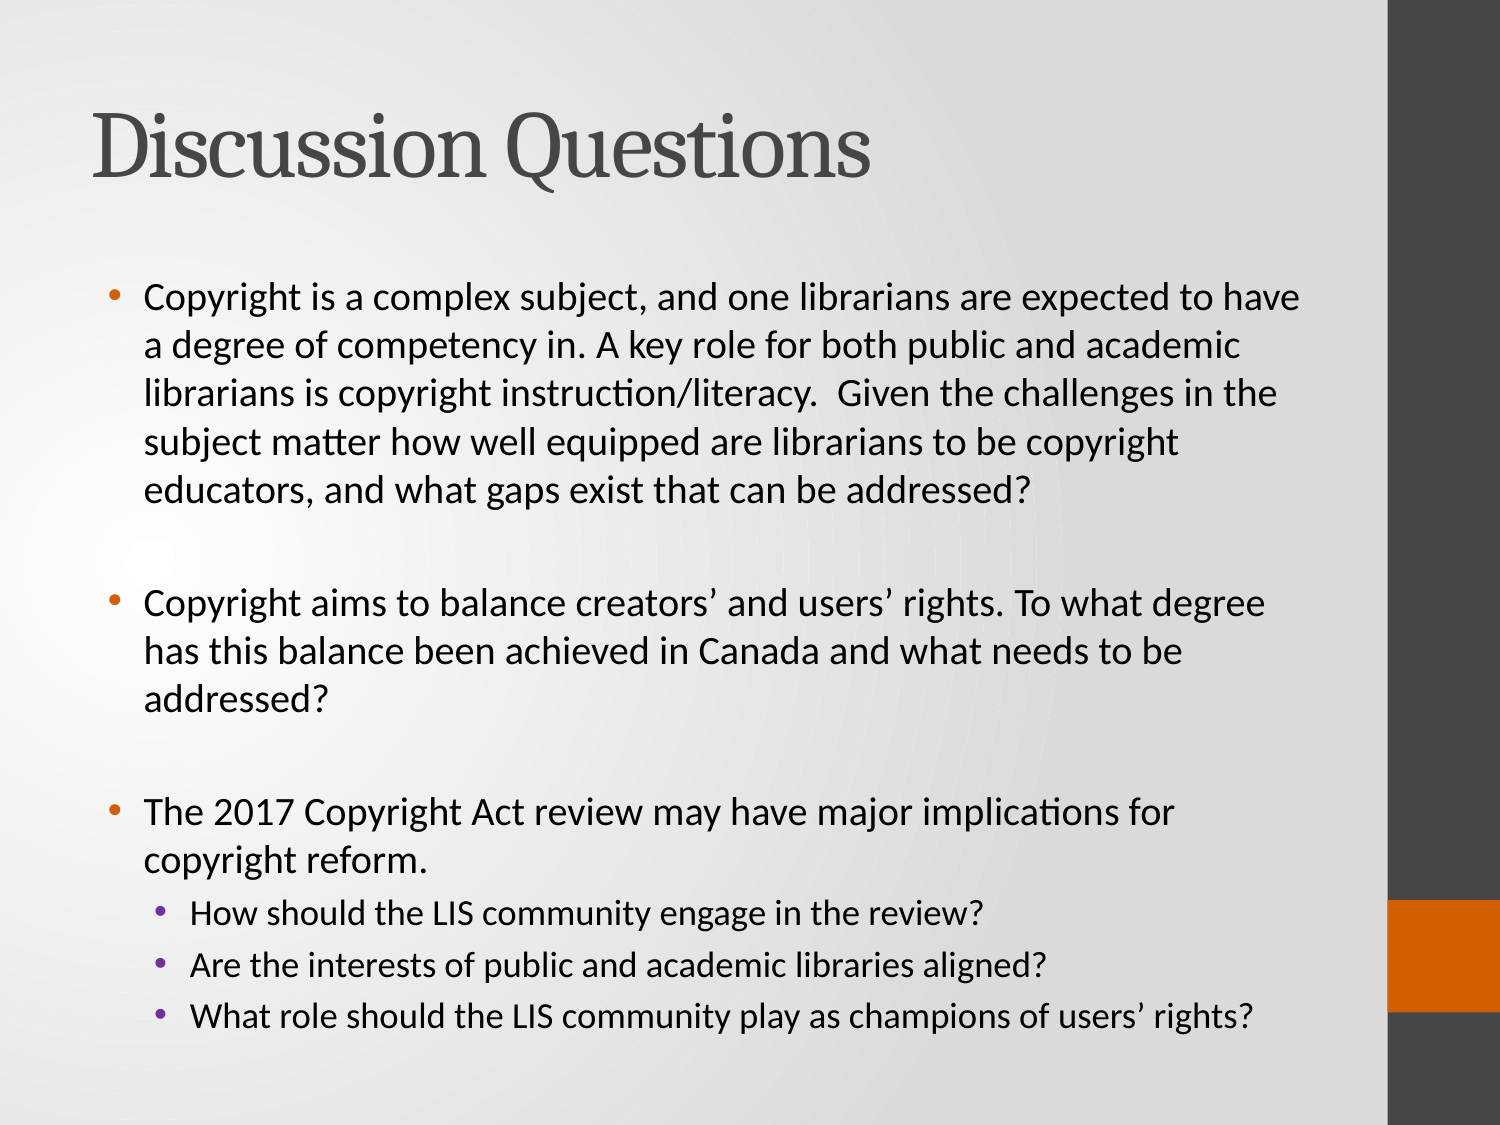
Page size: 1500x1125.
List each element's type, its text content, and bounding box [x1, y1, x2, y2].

list Copyright is a complex subject, and one librarians are expected to have a degree of competency in. A key role for both public and academic librarians is copyright instruction/literacy. Given the challenges in the subject matter how well equipped are librarians to be copyright educators, and what gaps exist that can be addressed? Copyright aims to balance creators’ and users’ rights. To what degree has this balance been achieved in Canada and what needs to be addressed? The 2017 Copyright Act review may have major implications for copyright reform. How should the LIS community engage in the review? Are the interests of public and academic libraries aligned? What role should the LIS community play as champions of users’ rights? [75, 262, 1325, 1050]
title Discussion Questions [75, 45, 1325, 233]
